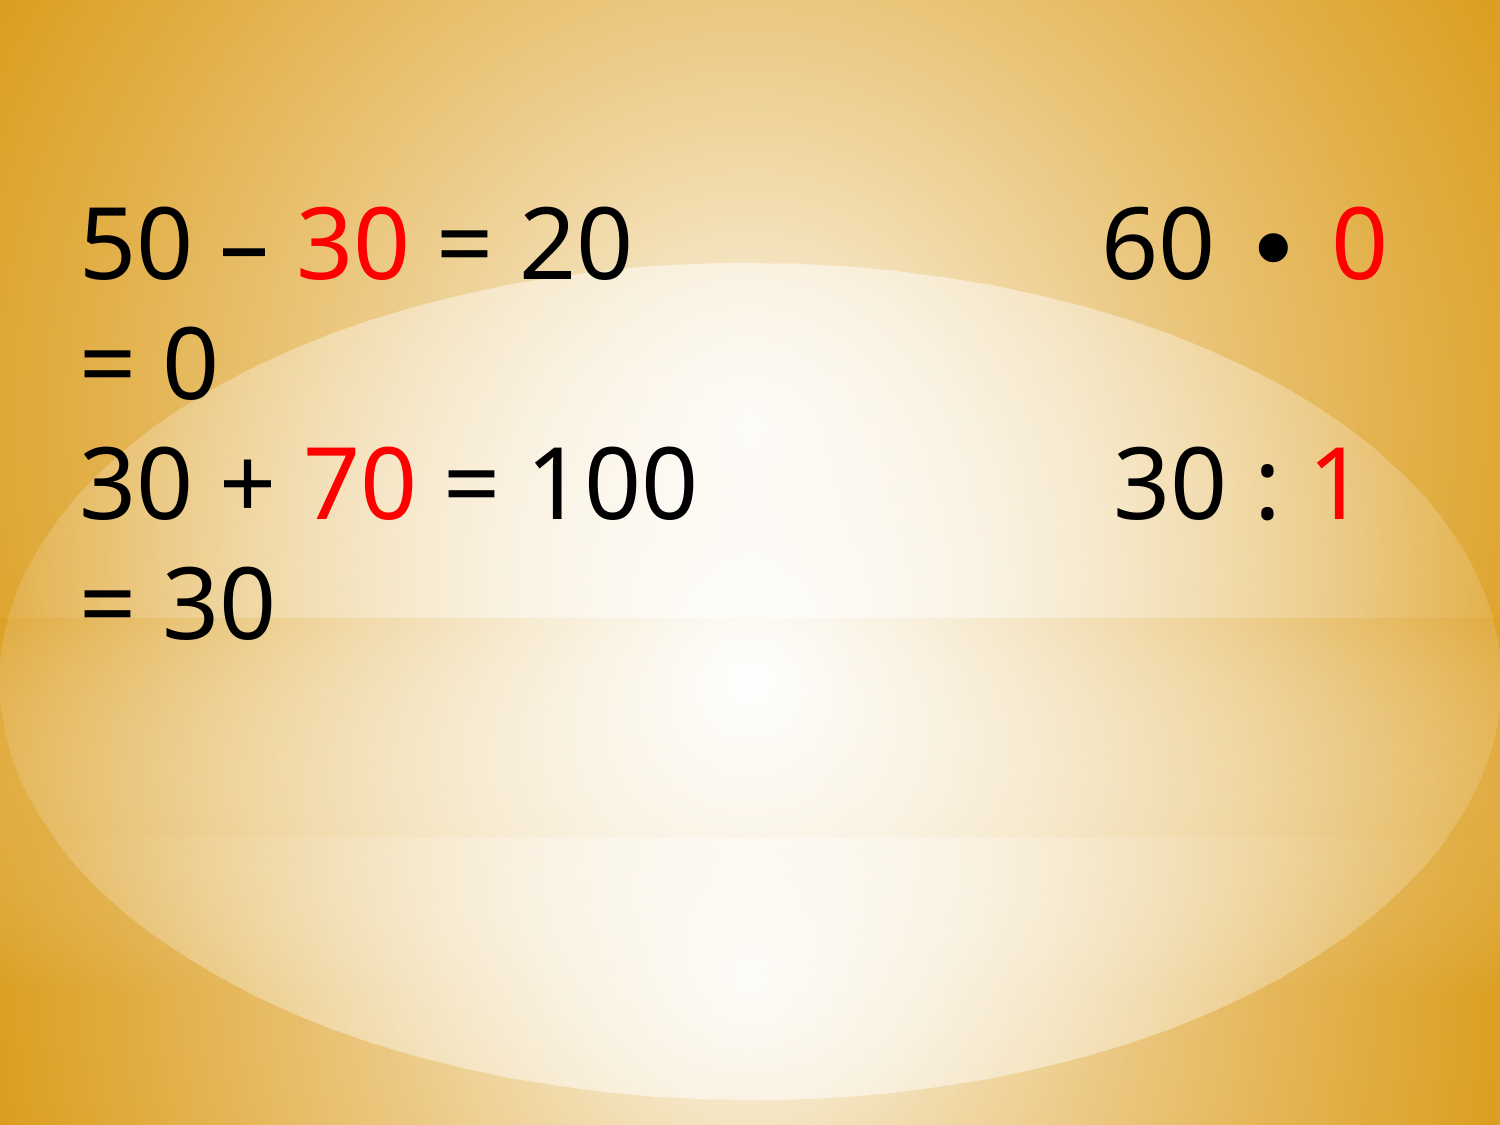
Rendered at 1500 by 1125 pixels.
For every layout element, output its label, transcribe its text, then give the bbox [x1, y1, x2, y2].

text_box 50 – 30 = 20 60 ∙ 0 = 0 30 + 70 = 100 30 : 1 = 30 [64, 172, 1459, 668]
